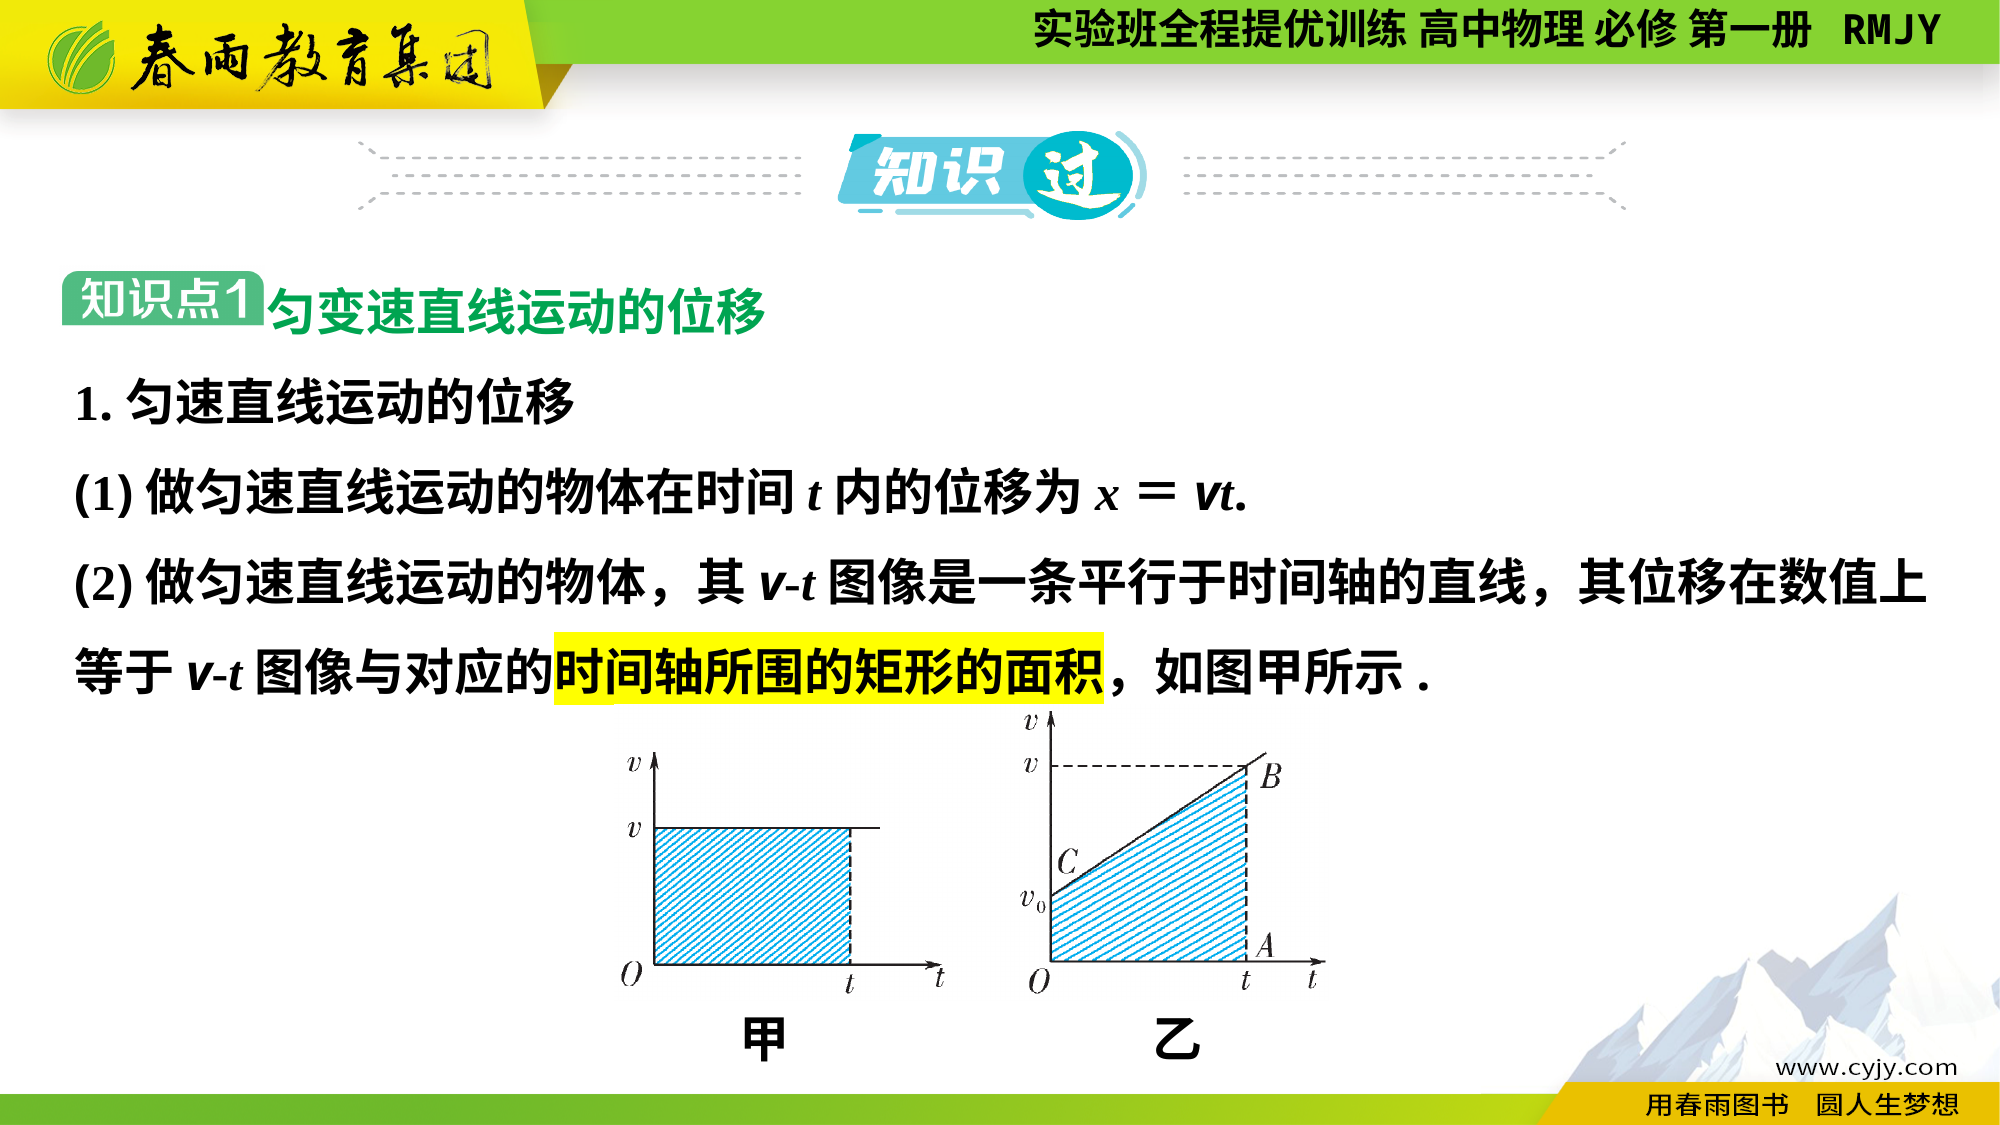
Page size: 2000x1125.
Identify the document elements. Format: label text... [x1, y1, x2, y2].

list 匀变速直线运动的位移 1.匀速直线运动的位移 (1)做匀速直线运动的物体在时间t内的位移为x＝vt. (2)做匀速直线运动的物体，其v-t图像是一条平行于时间轴的直线，其位移在数值上等于v-t图像与对应的时间轴所围的矩形的面积，如图甲所示. [59, 242, 1944, 713]
picture [0, 0, 2000, 1125]
text_box 甲 乙 [725, 1009, 1218, 1075]
